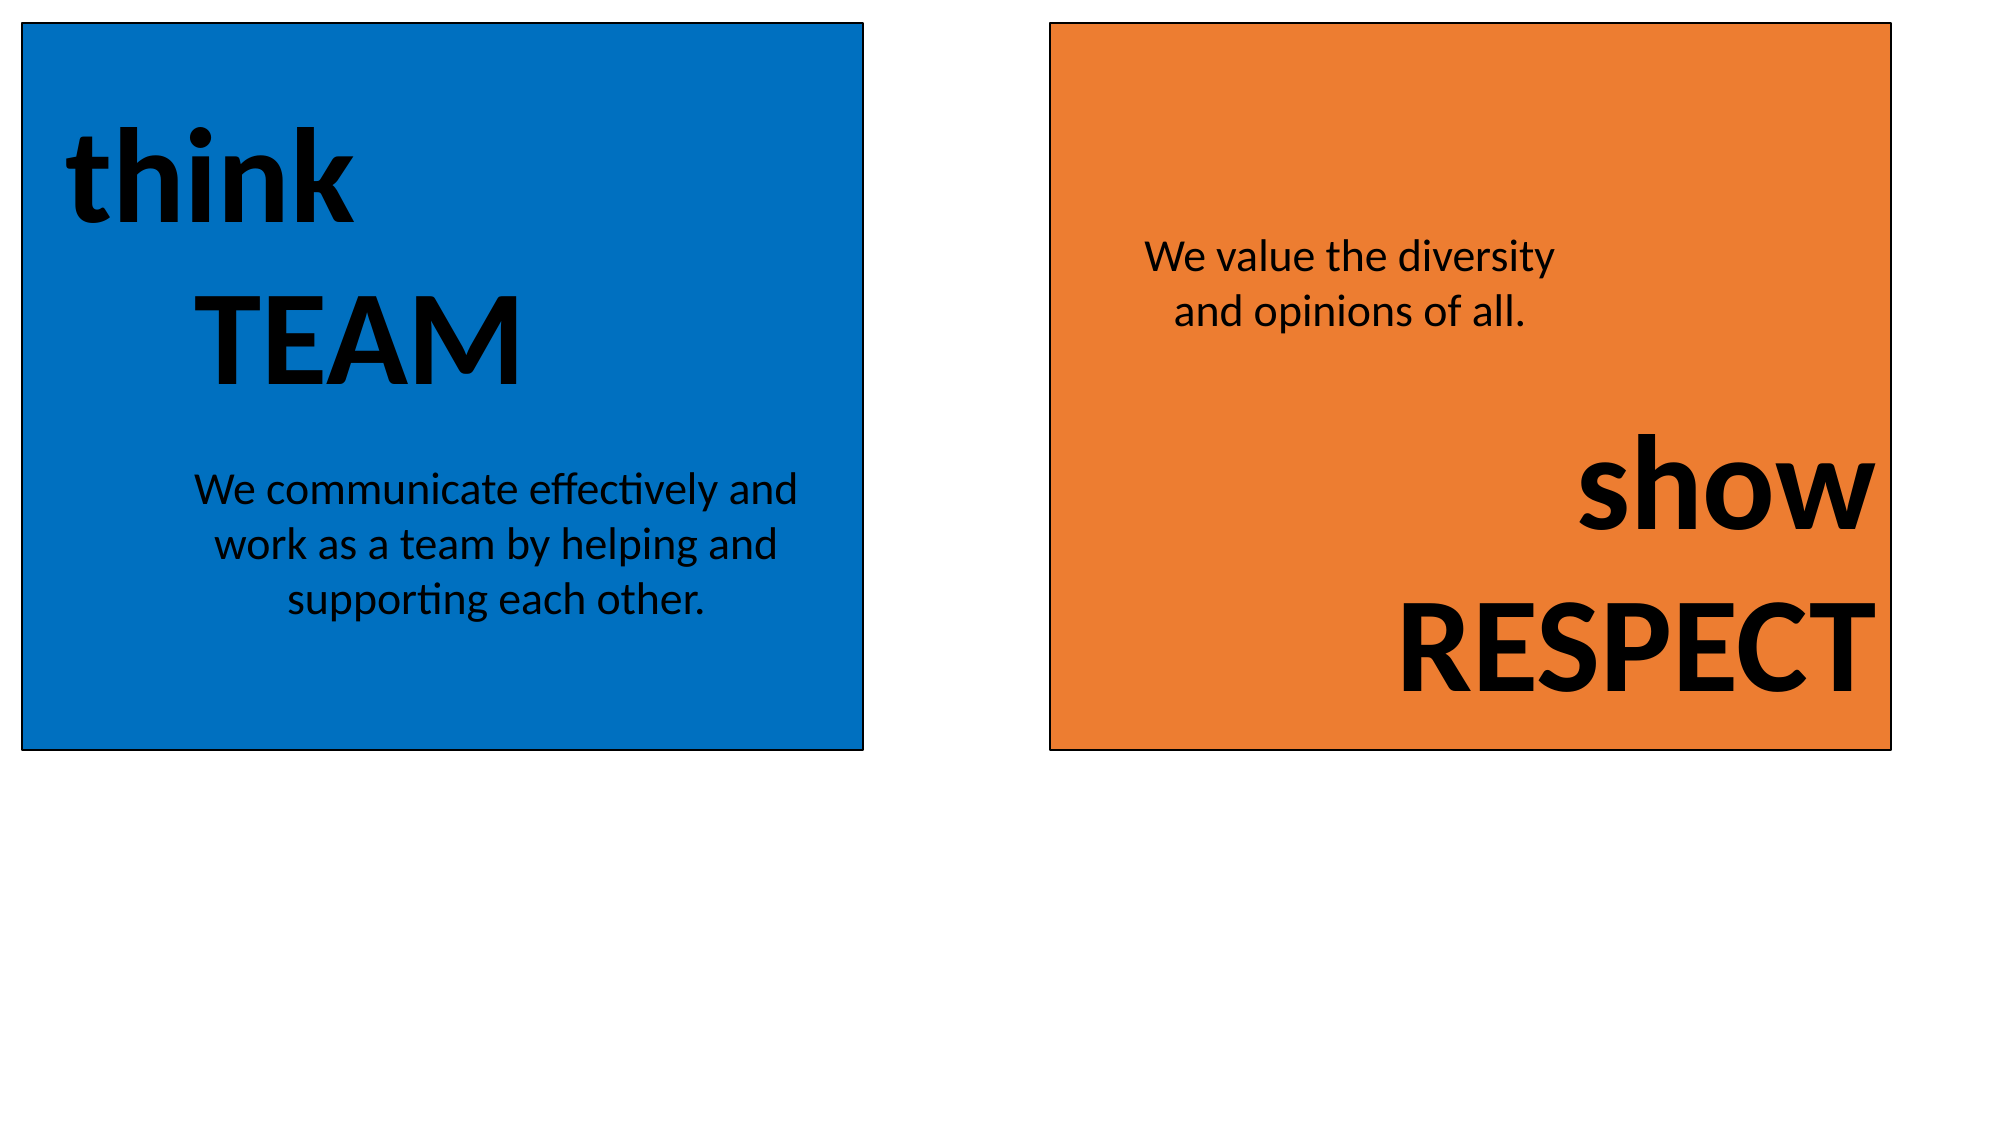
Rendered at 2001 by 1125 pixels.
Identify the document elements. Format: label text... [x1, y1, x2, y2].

text_box [22, 23, 864, 750]
text_box think TEAM [0, 79, 562, 420]
text_box [1050, 23, 1892, 750]
text_box We value the diversity and opinions of all. [1094, 218, 1605, 344]
text_box show RESPECT [1367, 386, 1892, 727]
text_box We communicate effectively and work as a team by helping and supporting each other. [129, 451, 864, 632]
